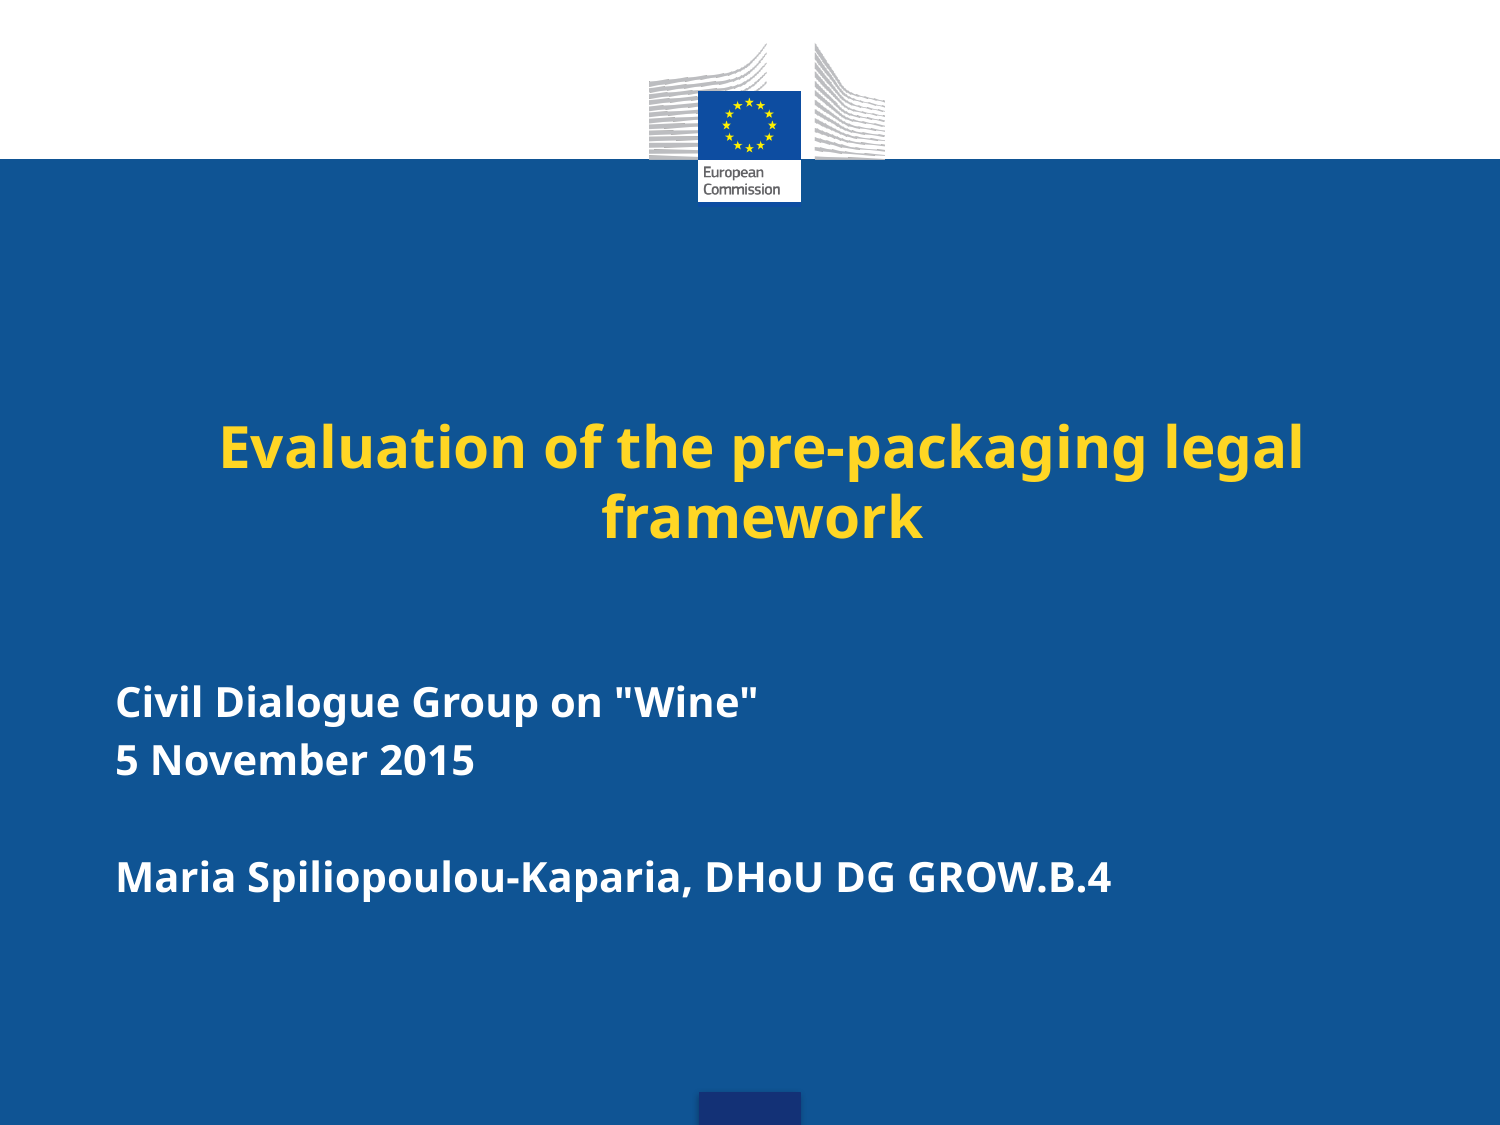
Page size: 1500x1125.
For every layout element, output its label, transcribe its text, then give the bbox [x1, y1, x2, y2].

subtitle Civil Dialogue Group on "Wine" 5 November 2015 Maria Spiliopoulou-Kaparia, DHoU DG GROW.B.4 [100, 609, 1500, 894]
title Evaluation of the pre-packaging legal framework [41, 408, 1483, 551]
